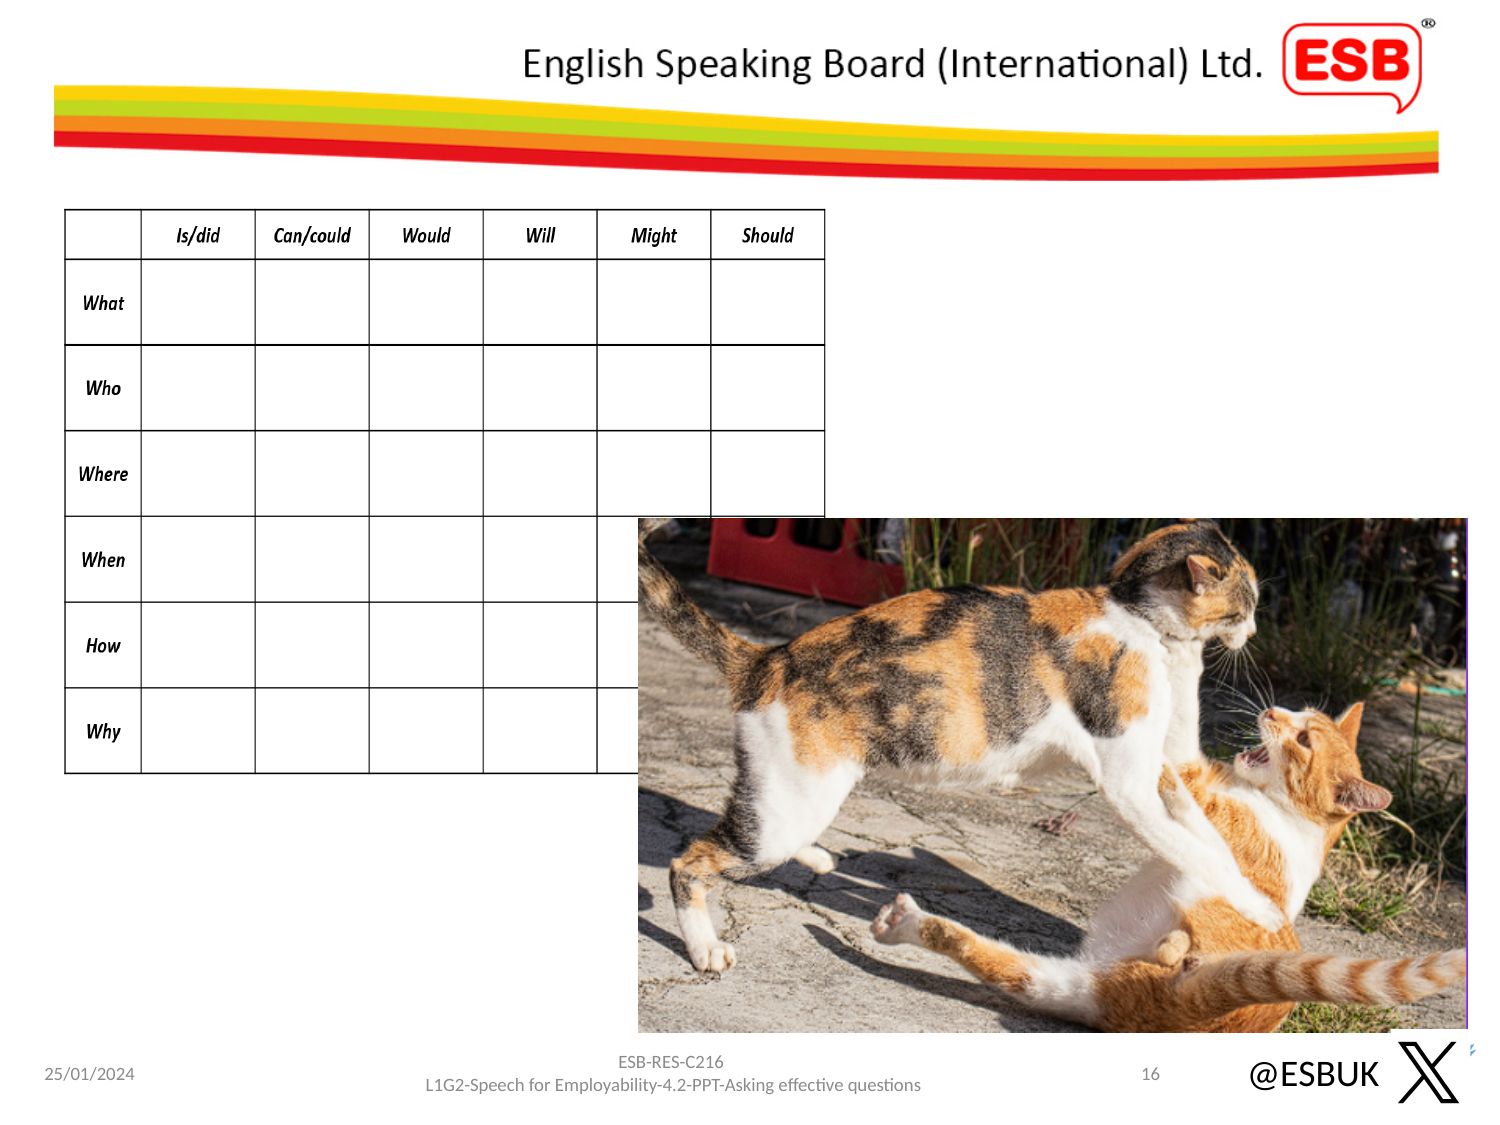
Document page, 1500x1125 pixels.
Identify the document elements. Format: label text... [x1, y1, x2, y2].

slide_number 16 [930, 1042, 1176, 1103]
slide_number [29, 1042, 367, 1103]
footer ESB-RES-C216 L1G2-Speech for Employability-4.2-PPT-Asking effective questions [395, 1042, 930, 1103]
picture [0, 0, 1500, 189]
picture [64, 208, 1476, 1116]
